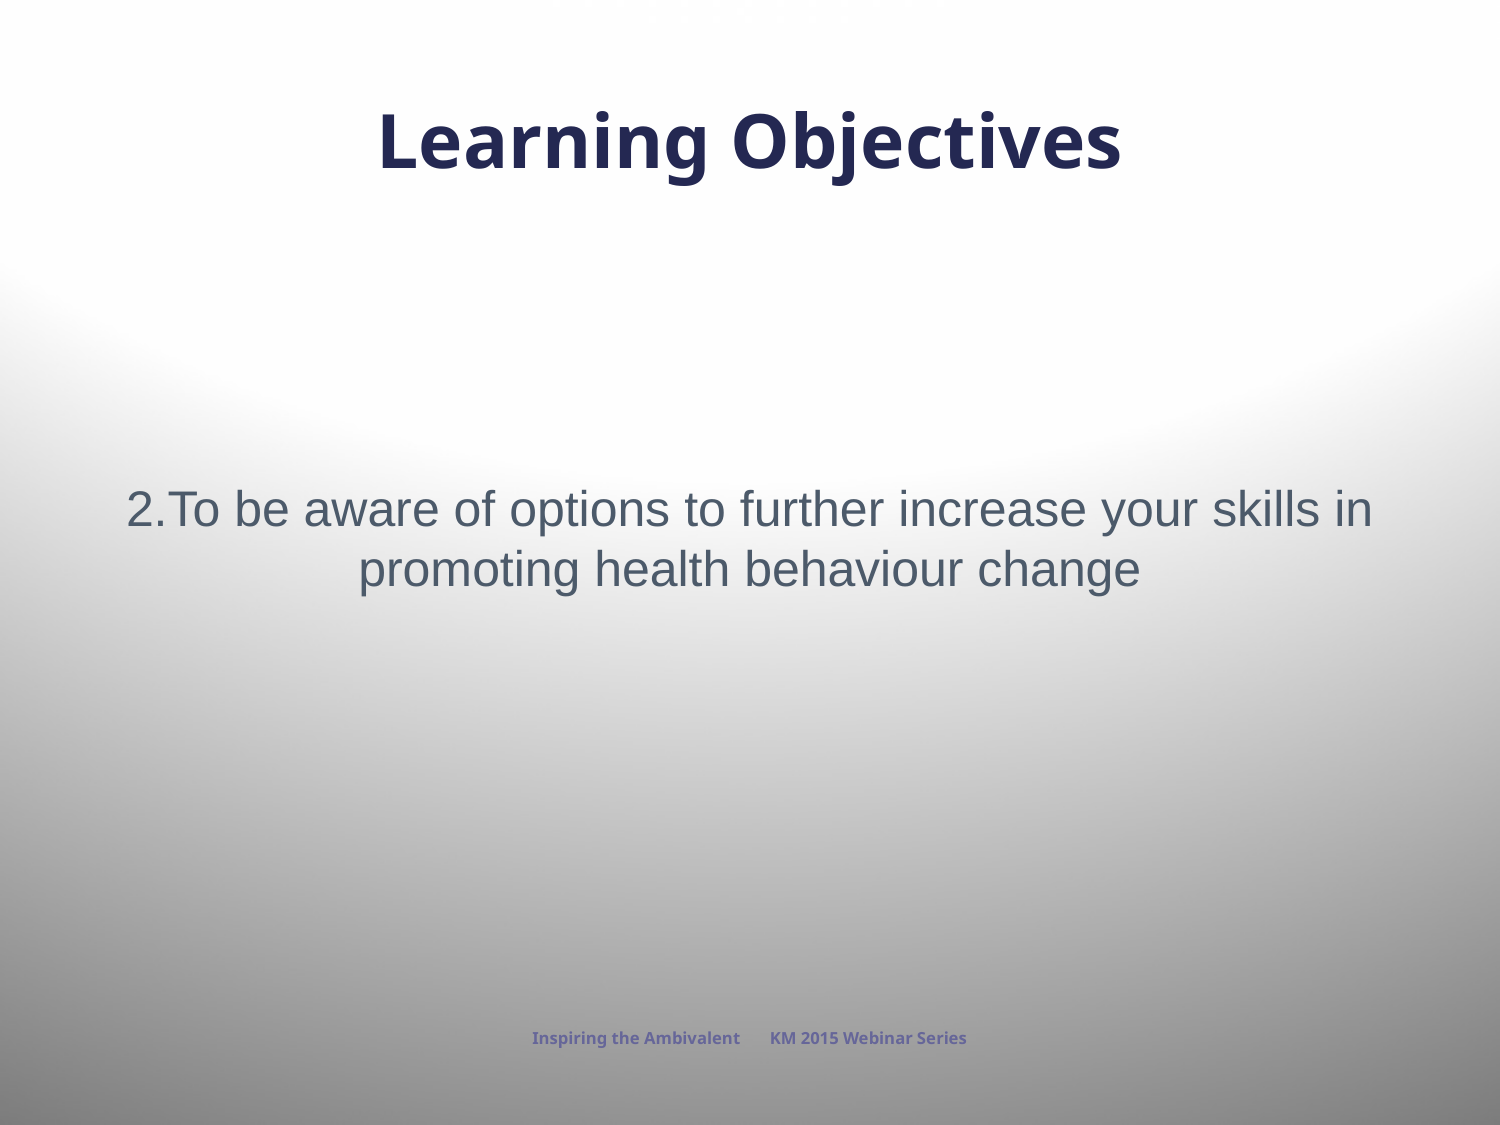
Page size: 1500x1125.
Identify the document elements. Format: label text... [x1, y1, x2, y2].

picture [0, 0, 1500, 1125]
list 2.To be aware of options to further increase your skills in promoting health behaviour change [100, 392, 1400, 733]
footer Inspiring the Ambivalent KM 2015 Webinar Series [512, 1024, 988, 1103]
title Learning Objectives [75, 45, 1425, 233]
